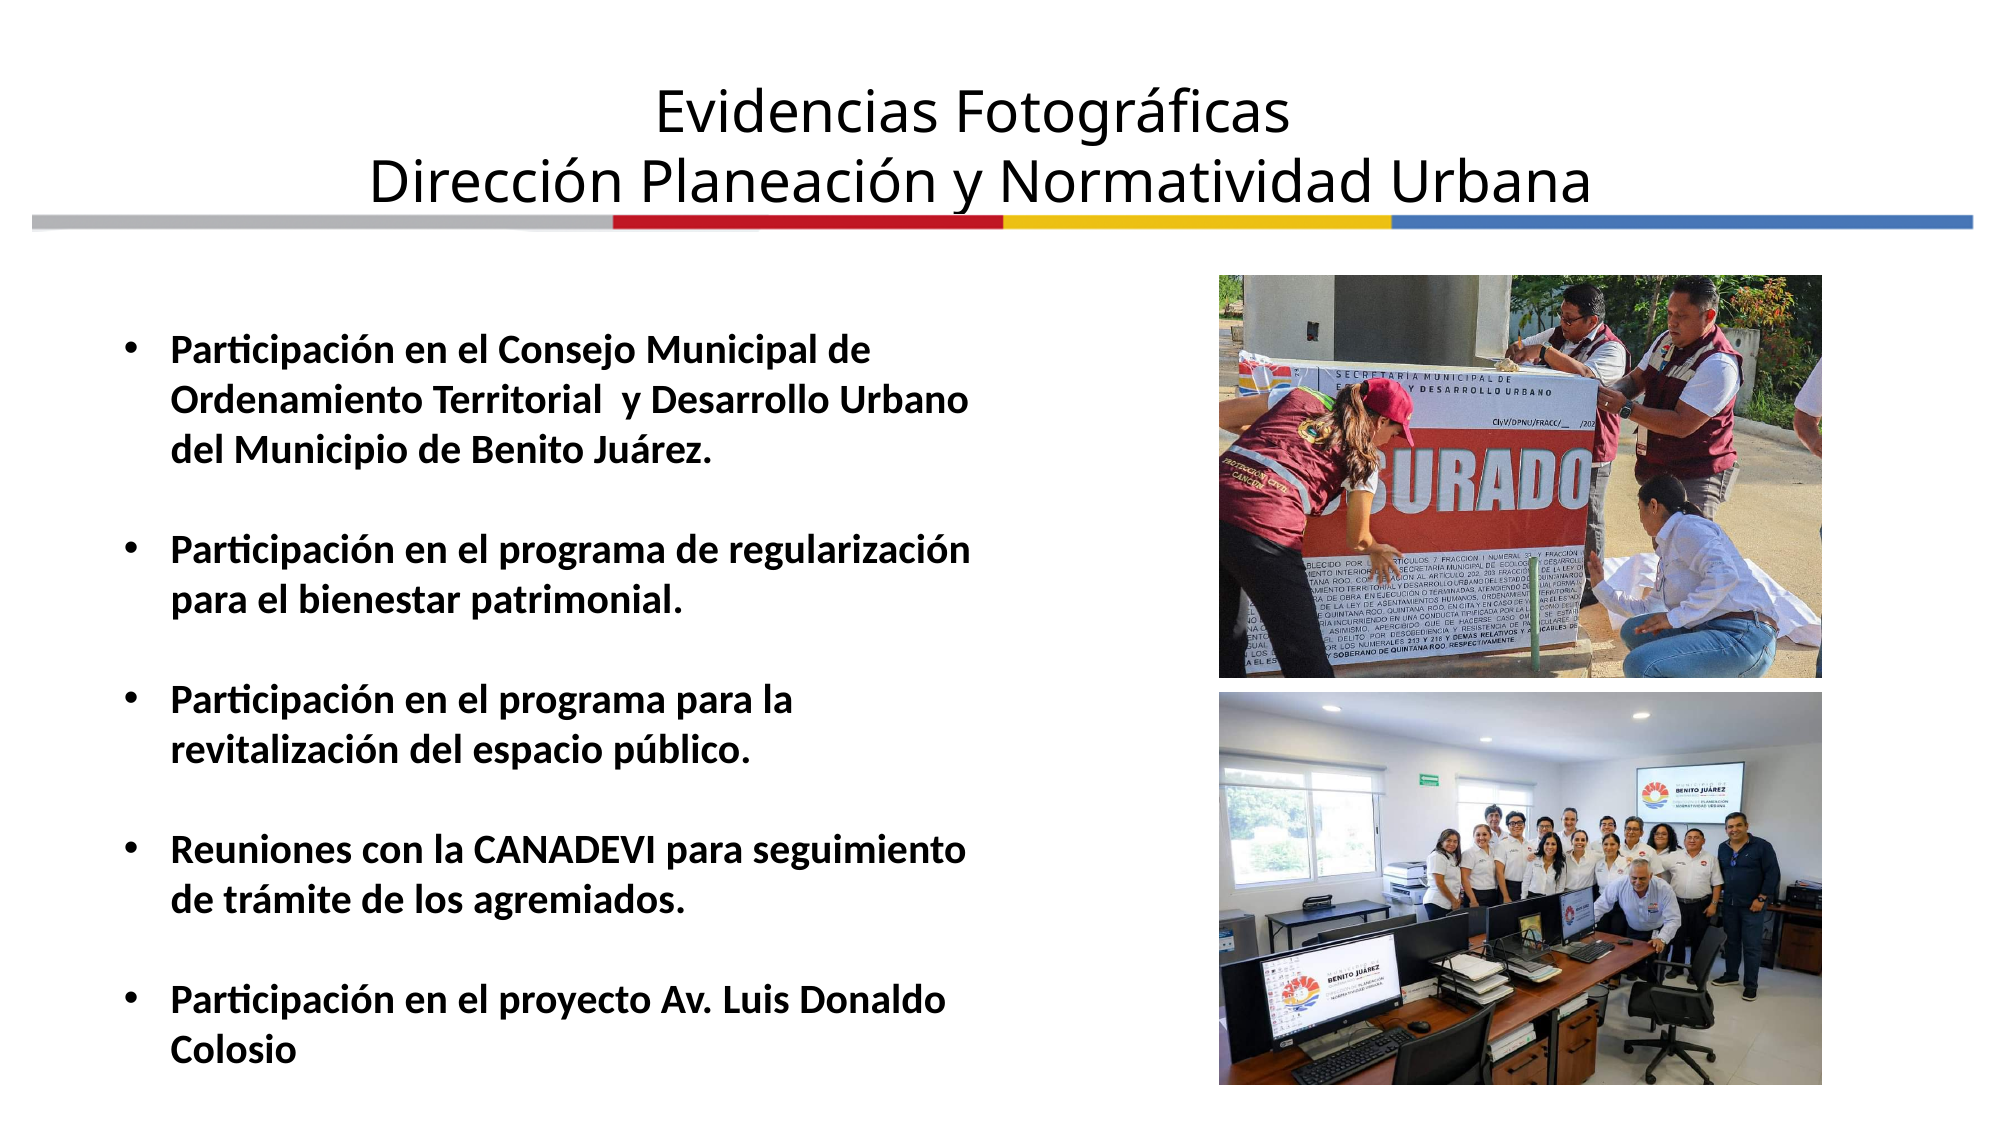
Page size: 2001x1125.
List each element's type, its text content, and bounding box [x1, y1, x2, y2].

text_box Evidencias Fotográficas Dirección Planeación y Normatividad Urbana [241, 66, 1721, 214]
picture [1218, 275, 1822, 678]
text_box Participación en el Consejo Municipal de Ordenamiento Territorial y Desarrollo Urbano del Municipio de Benito Juárez. Participación en el programa de regularización para el bienestar patrimonial. Participación en el programa para la revitalización del espacio público. Reuniones con la CANADEVI para seguimiento de trámite de los agremiados. Participación en el proyecto Av. Luis Donaldo Colosio [108, 314, 1026, 1080]
picture [32, 214, 1974, 232]
picture [1219, 692, 1822, 1085]
